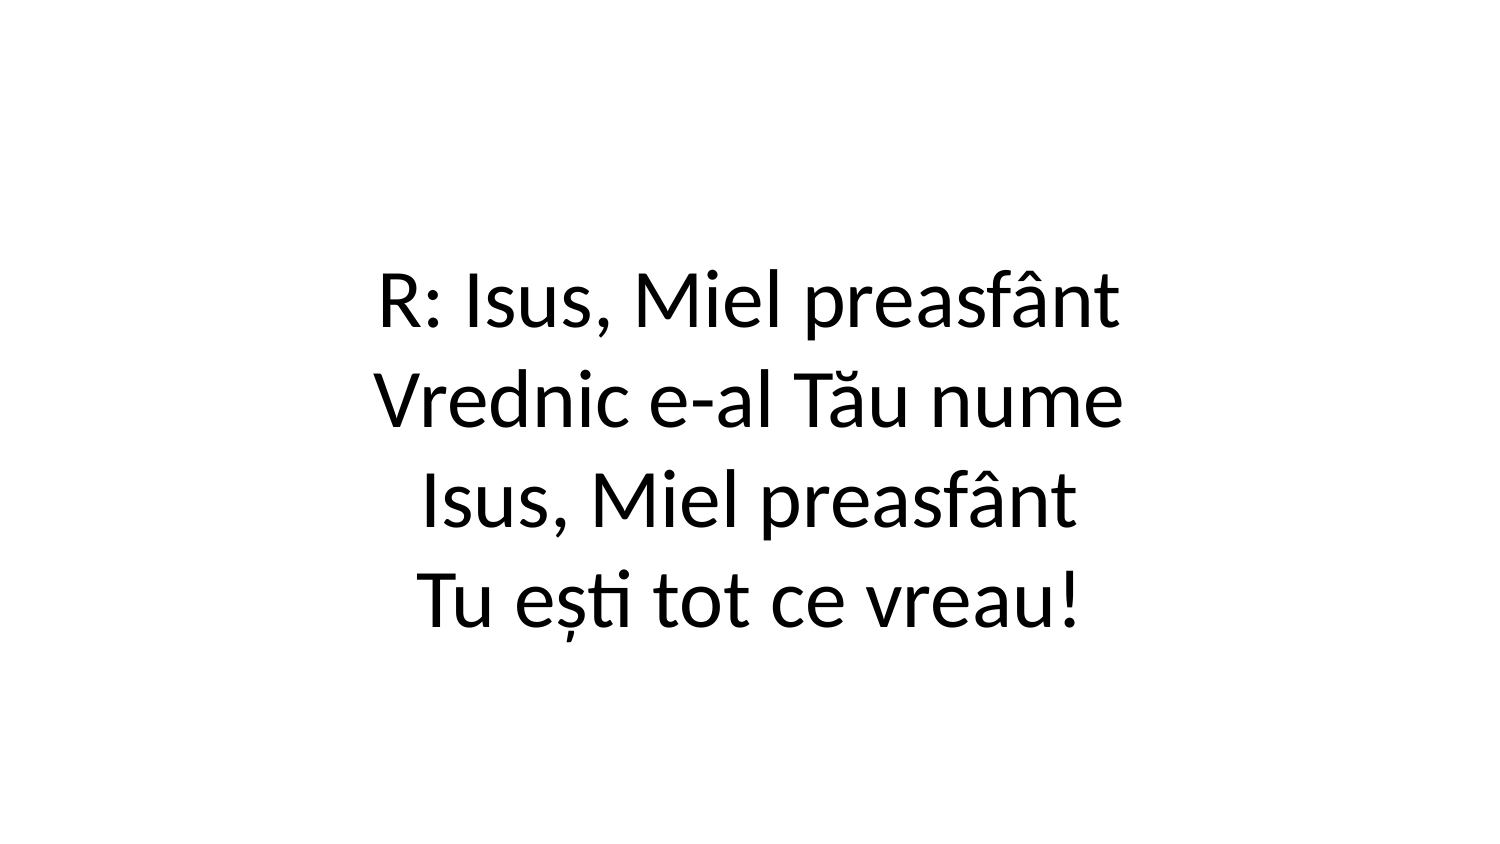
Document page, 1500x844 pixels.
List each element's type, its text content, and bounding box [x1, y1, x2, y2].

text_box R: Isus, Miel preasfânt Vrednic e-al Tău nume Isus, Miel preasfânt Tu ești tot ce vreau! [359, 192, 1141, 652]
